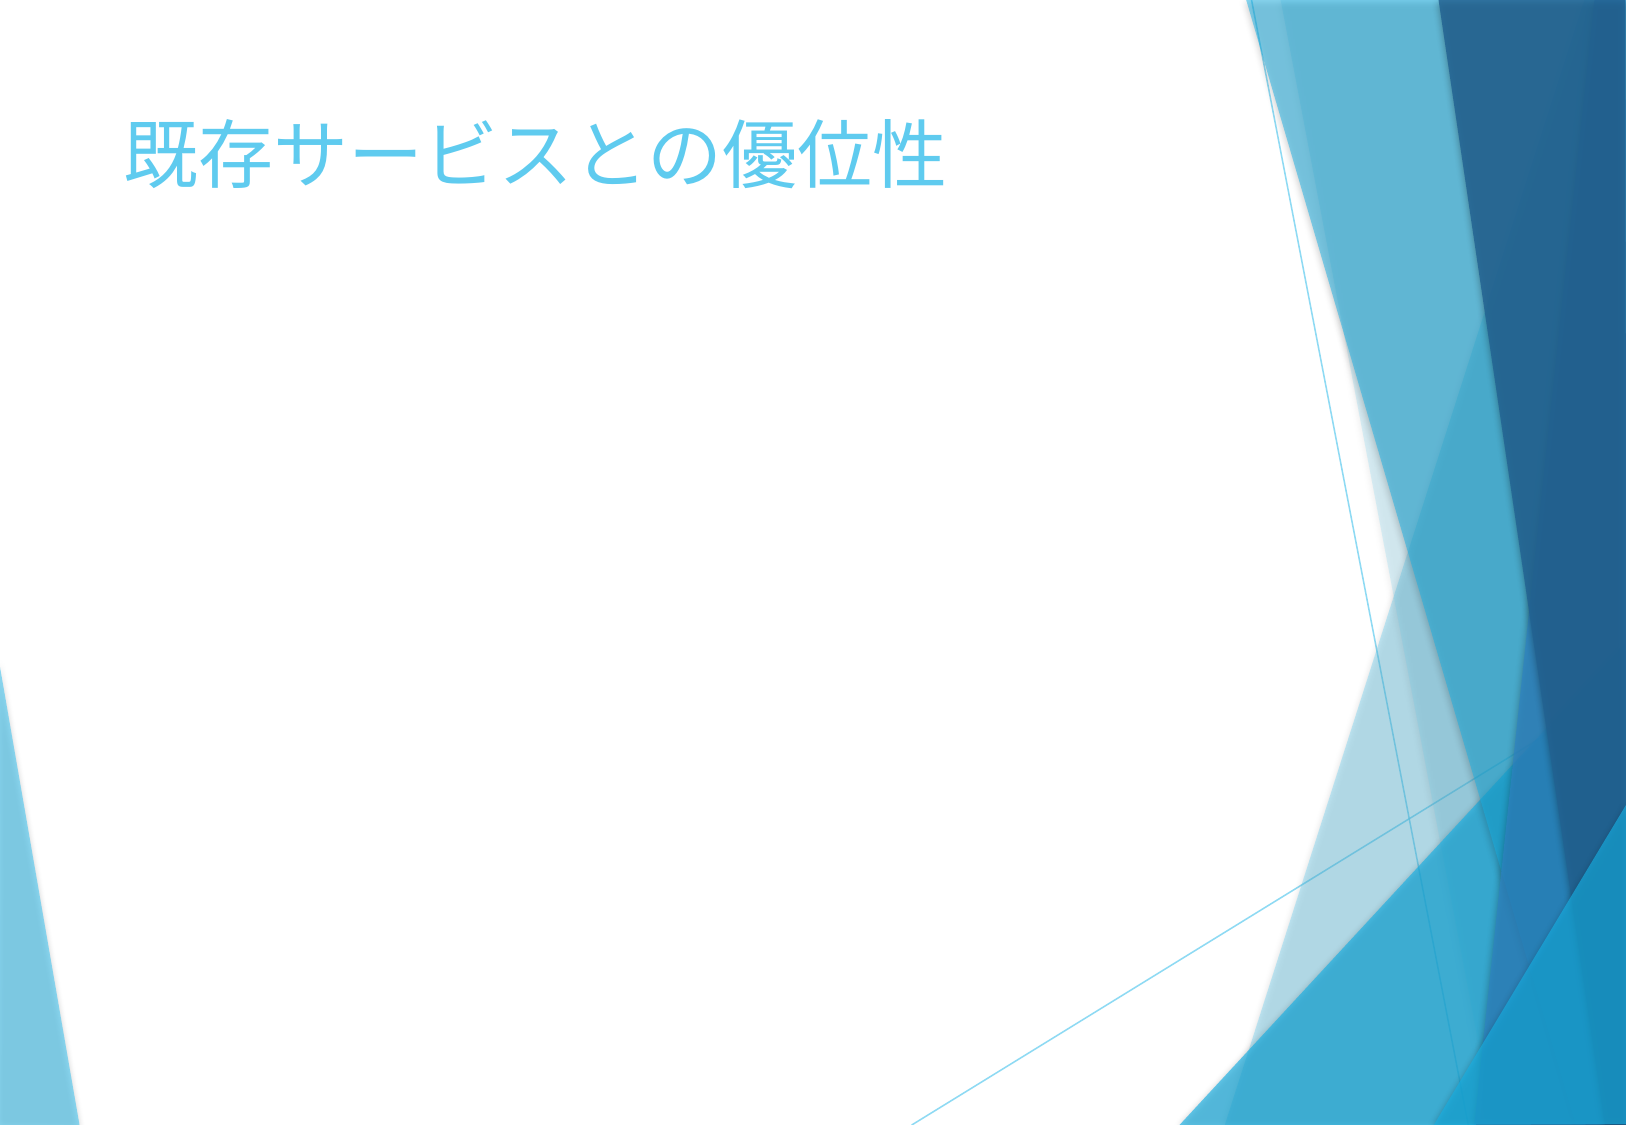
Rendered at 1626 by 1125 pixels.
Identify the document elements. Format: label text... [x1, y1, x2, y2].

title 既存サービスとの優位性 [108, 99, 1237, 317]
